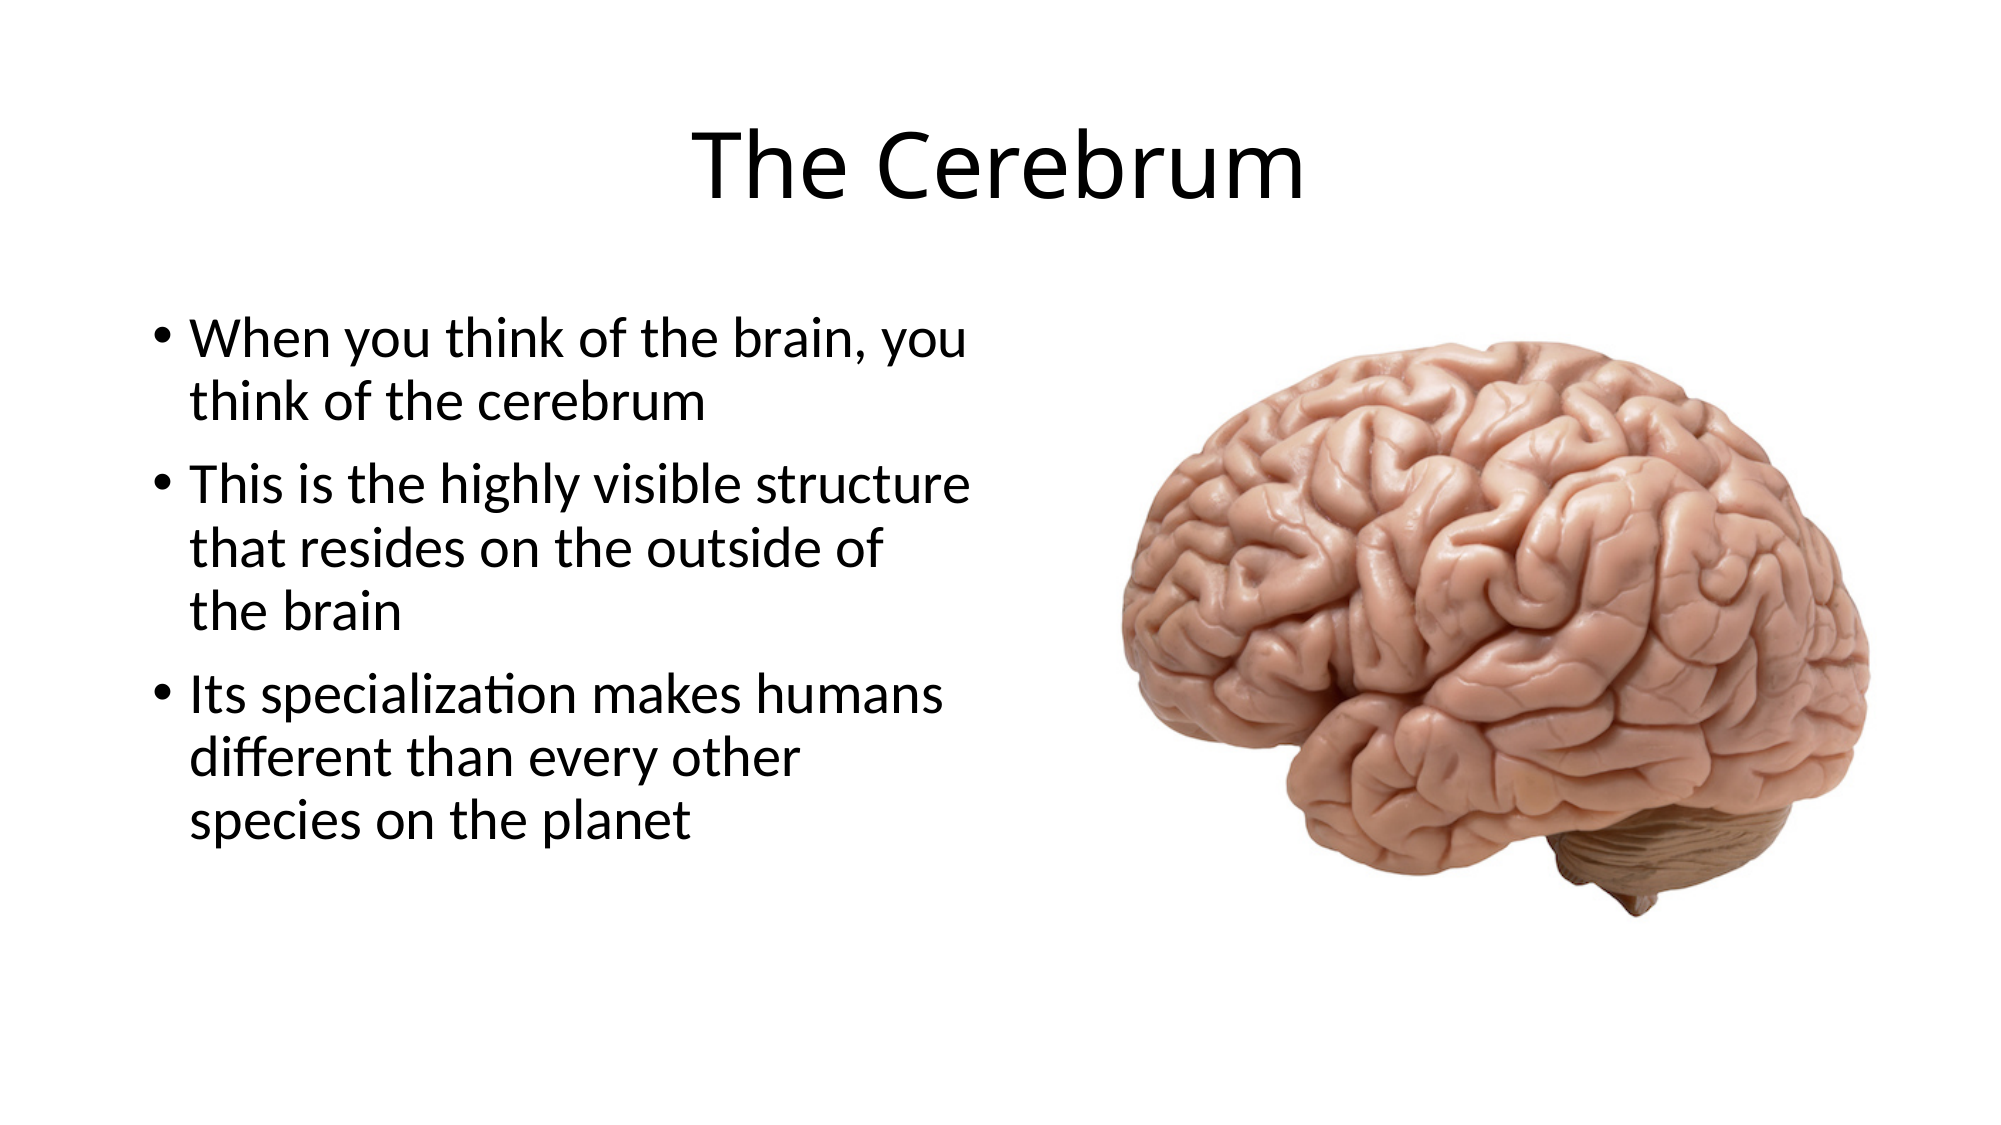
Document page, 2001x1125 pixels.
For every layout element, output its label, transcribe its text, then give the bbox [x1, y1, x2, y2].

title The Cerebrum [137, 59, 1863, 278]
picture [1026, 265, 1962, 1014]
list When you think of the brain, you think of the cerebrum This is the highly visible structure that resides on the outside of the brain Its specialization makes humans different than every other species on the planet [137, 299, 988, 1014]
